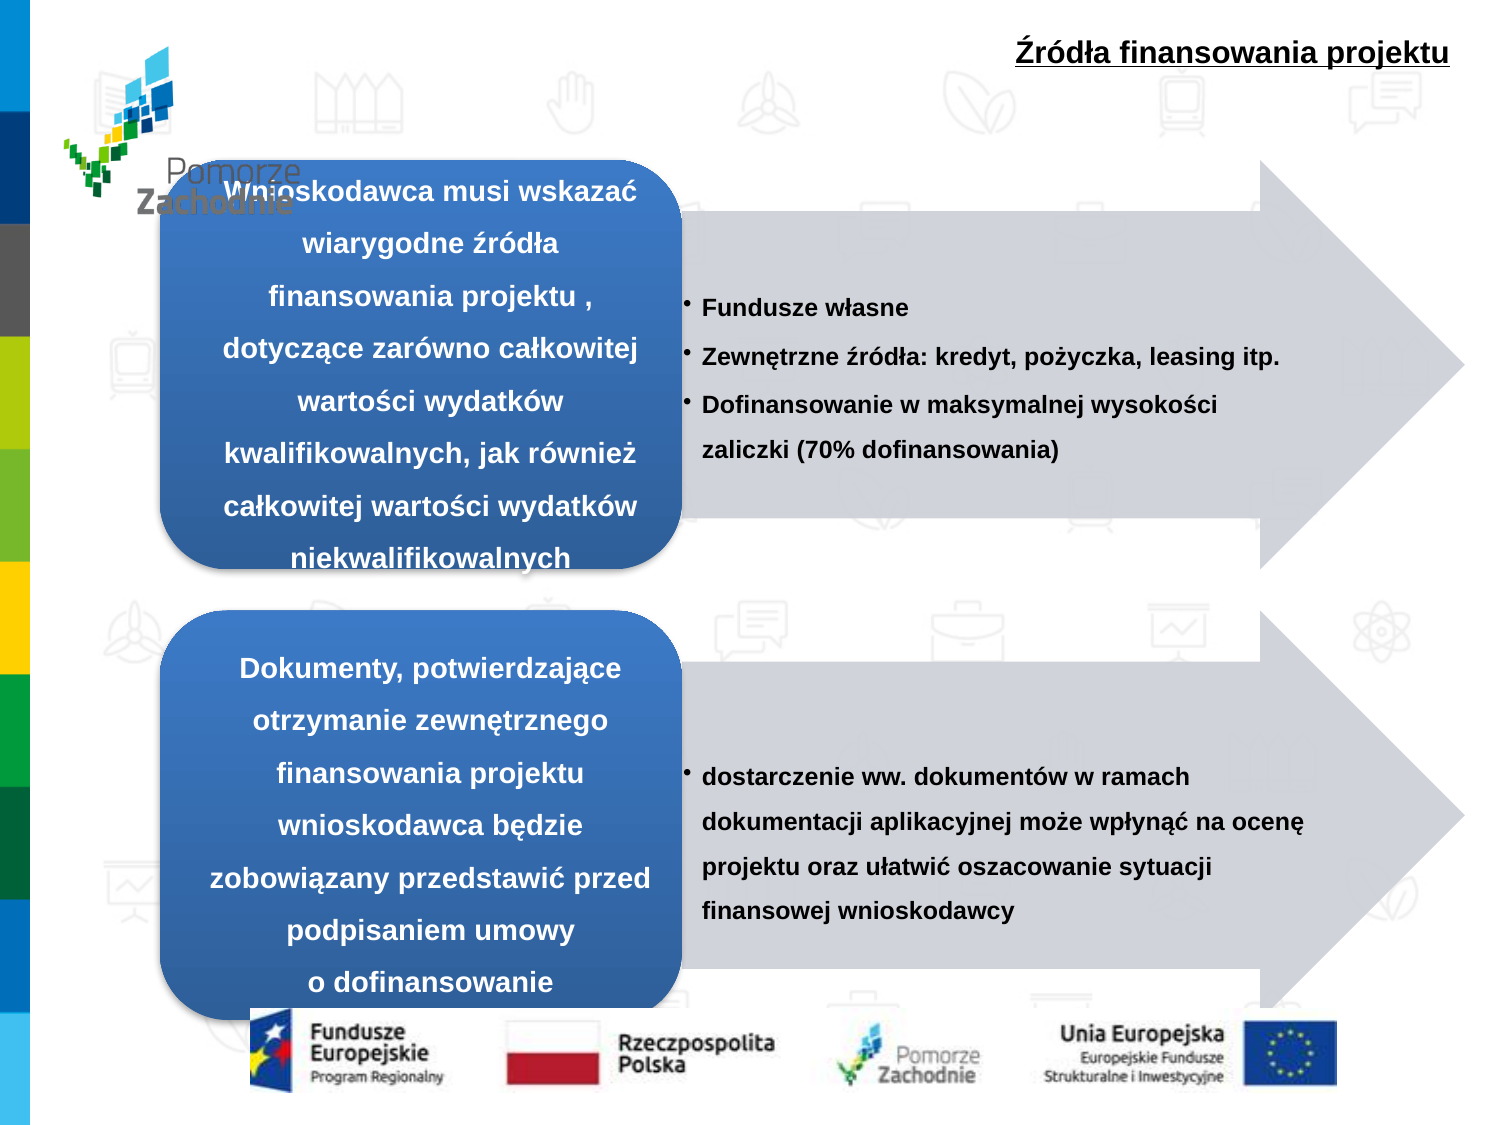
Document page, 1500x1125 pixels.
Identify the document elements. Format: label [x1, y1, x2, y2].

picture [0, 0, 1500, 1125]
text_box [159, 159, 1466, 1021]
